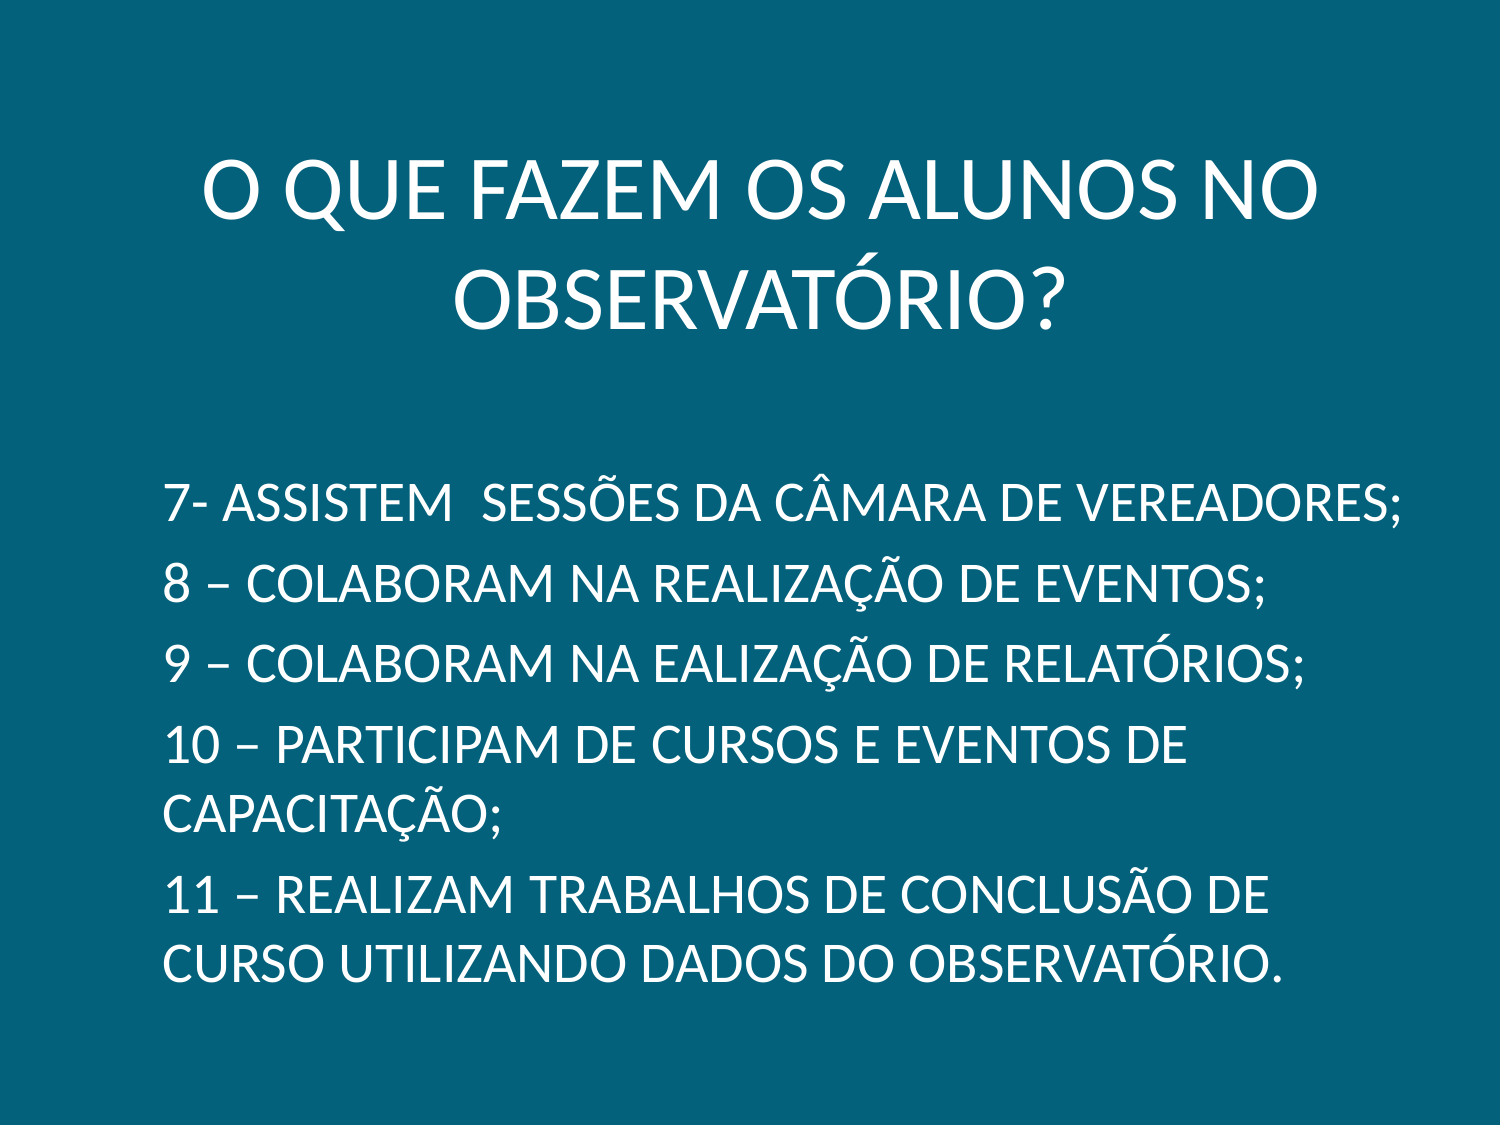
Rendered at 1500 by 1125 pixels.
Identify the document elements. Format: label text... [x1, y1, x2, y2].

subtitle 7- ASSISTEM SESSÕES DA CÂMARA DE VEREADORES; 8 – COLABORAM NA REALIZAÇÃO DE EVENTOS; 9 – COLABORAM NA EALIZAÇÃO DE RELATÓRIOS; 10 – PARTICIPAM DE CURSOS E EVENTOS DE CAPACITAÇÃO; 11 – REALIZAM TRABALHOS DE CONCLUSÃO DE CURSO UTILIZANDO DADOS DO OBSERVATÓRIO. [147, 456, 1424, 1012]
title O QUE FAZEM OS ALUNOS NO OBSERVATÓRIO? [123, 90, 1399, 386]
